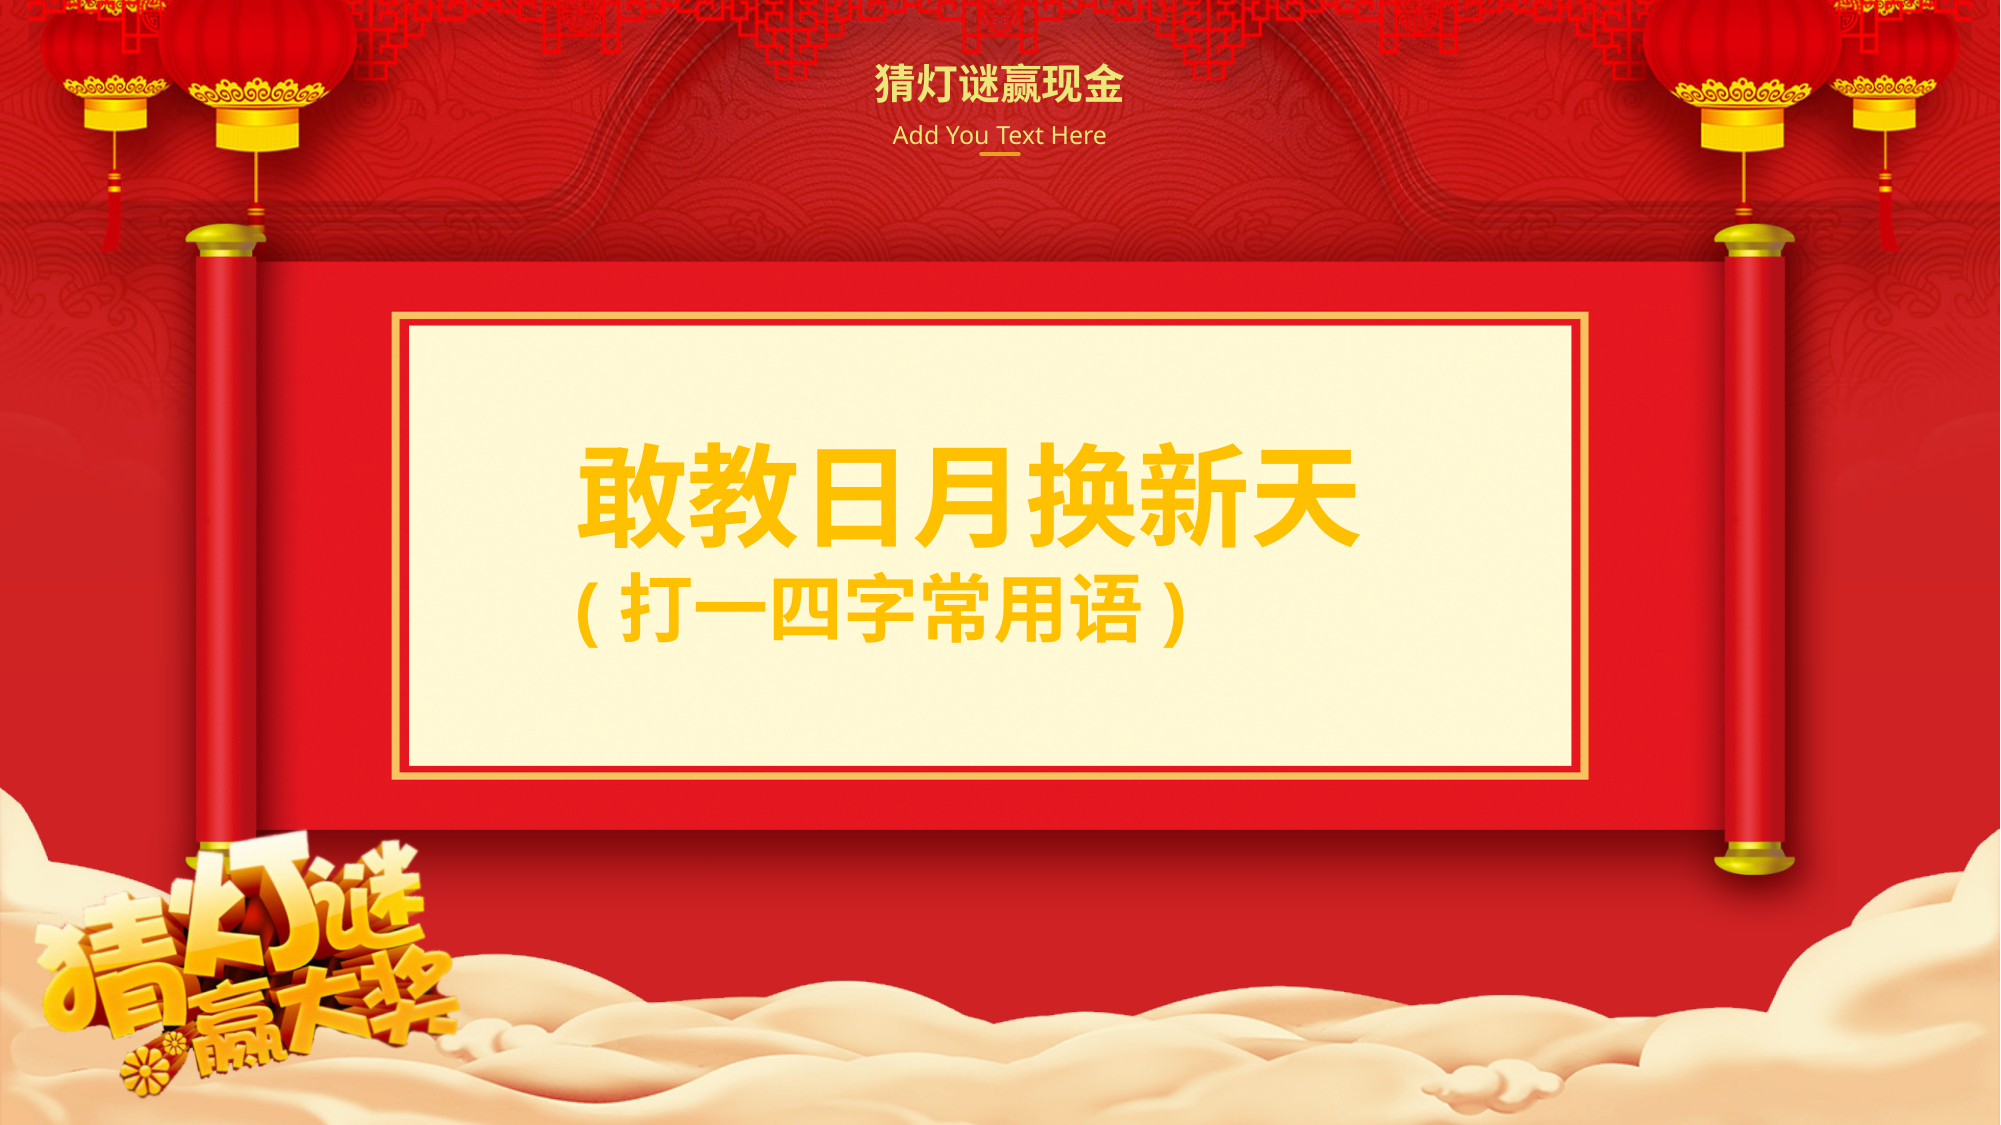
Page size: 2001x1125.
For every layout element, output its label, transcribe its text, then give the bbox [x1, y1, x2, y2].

text_box 猜灯谜赢现金 [859, 50, 1141, 99]
picture [0, 0, 2000, 1125]
